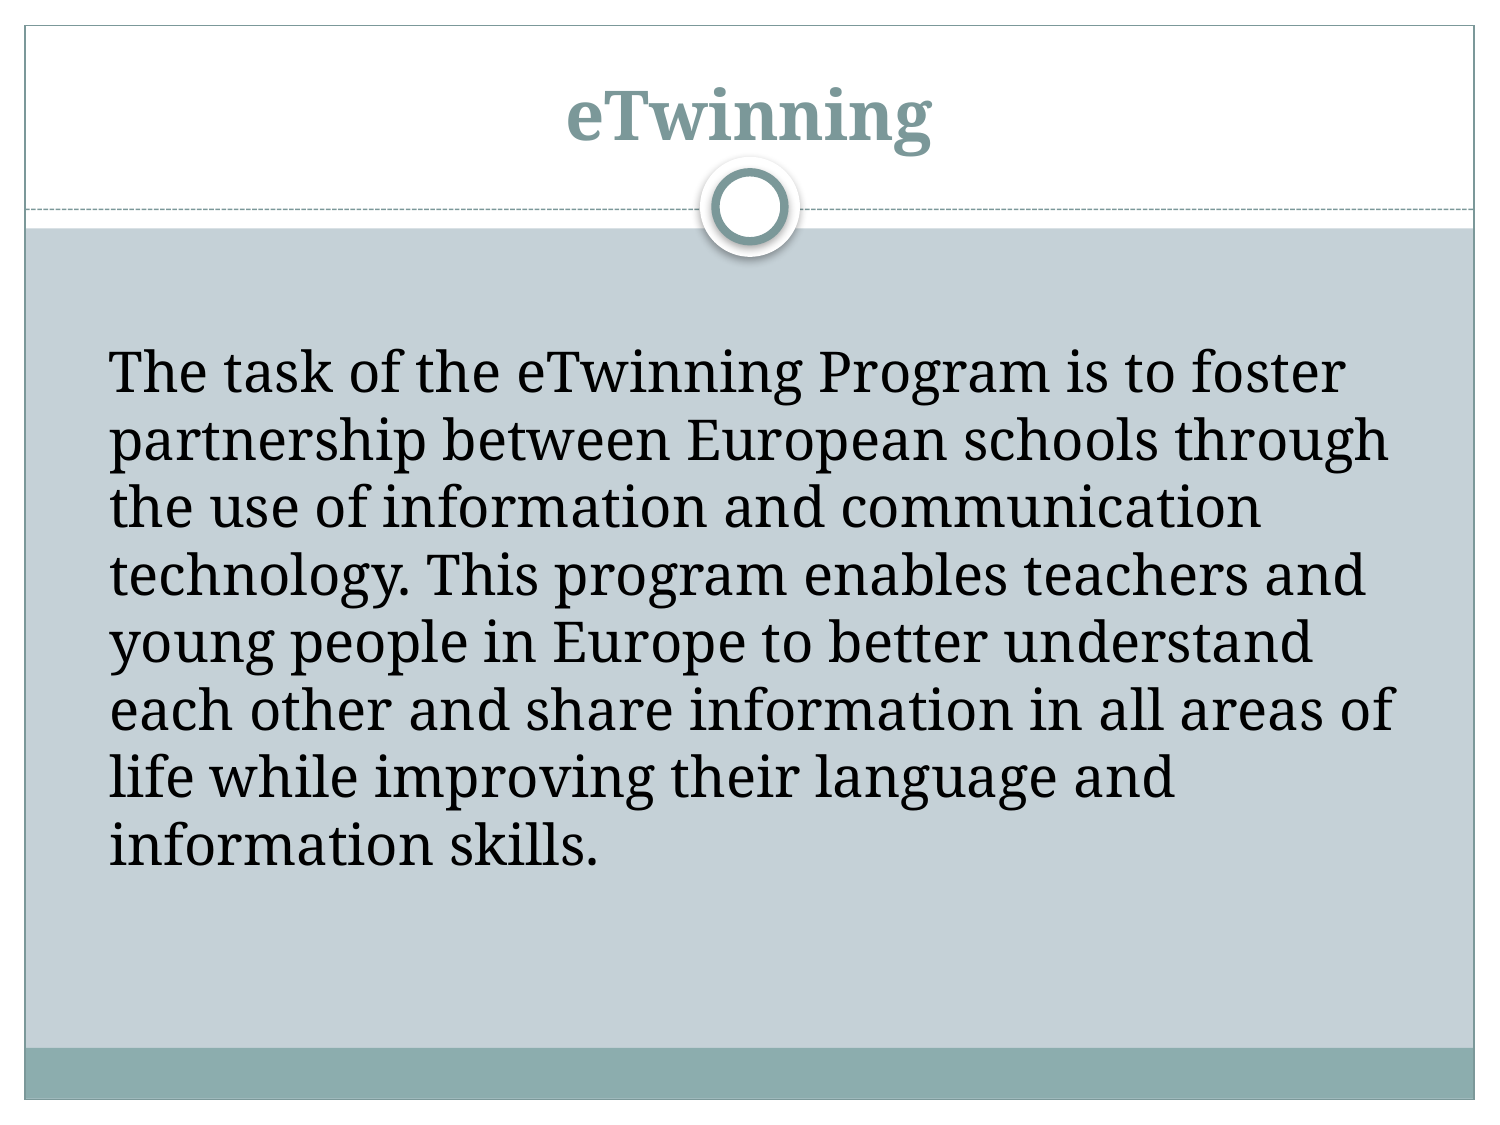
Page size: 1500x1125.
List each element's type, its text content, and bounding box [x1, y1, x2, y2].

title eTwinning [49, 37, 1450, 162]
list The task of the eTwinning Program is to foster partnership between European schools through the use of information and communication technology. This program enables teachers and young people in Europe to better understand each other and share information in all areas of life while improving their language and information skills. [49, 250, 1445, 1001]
